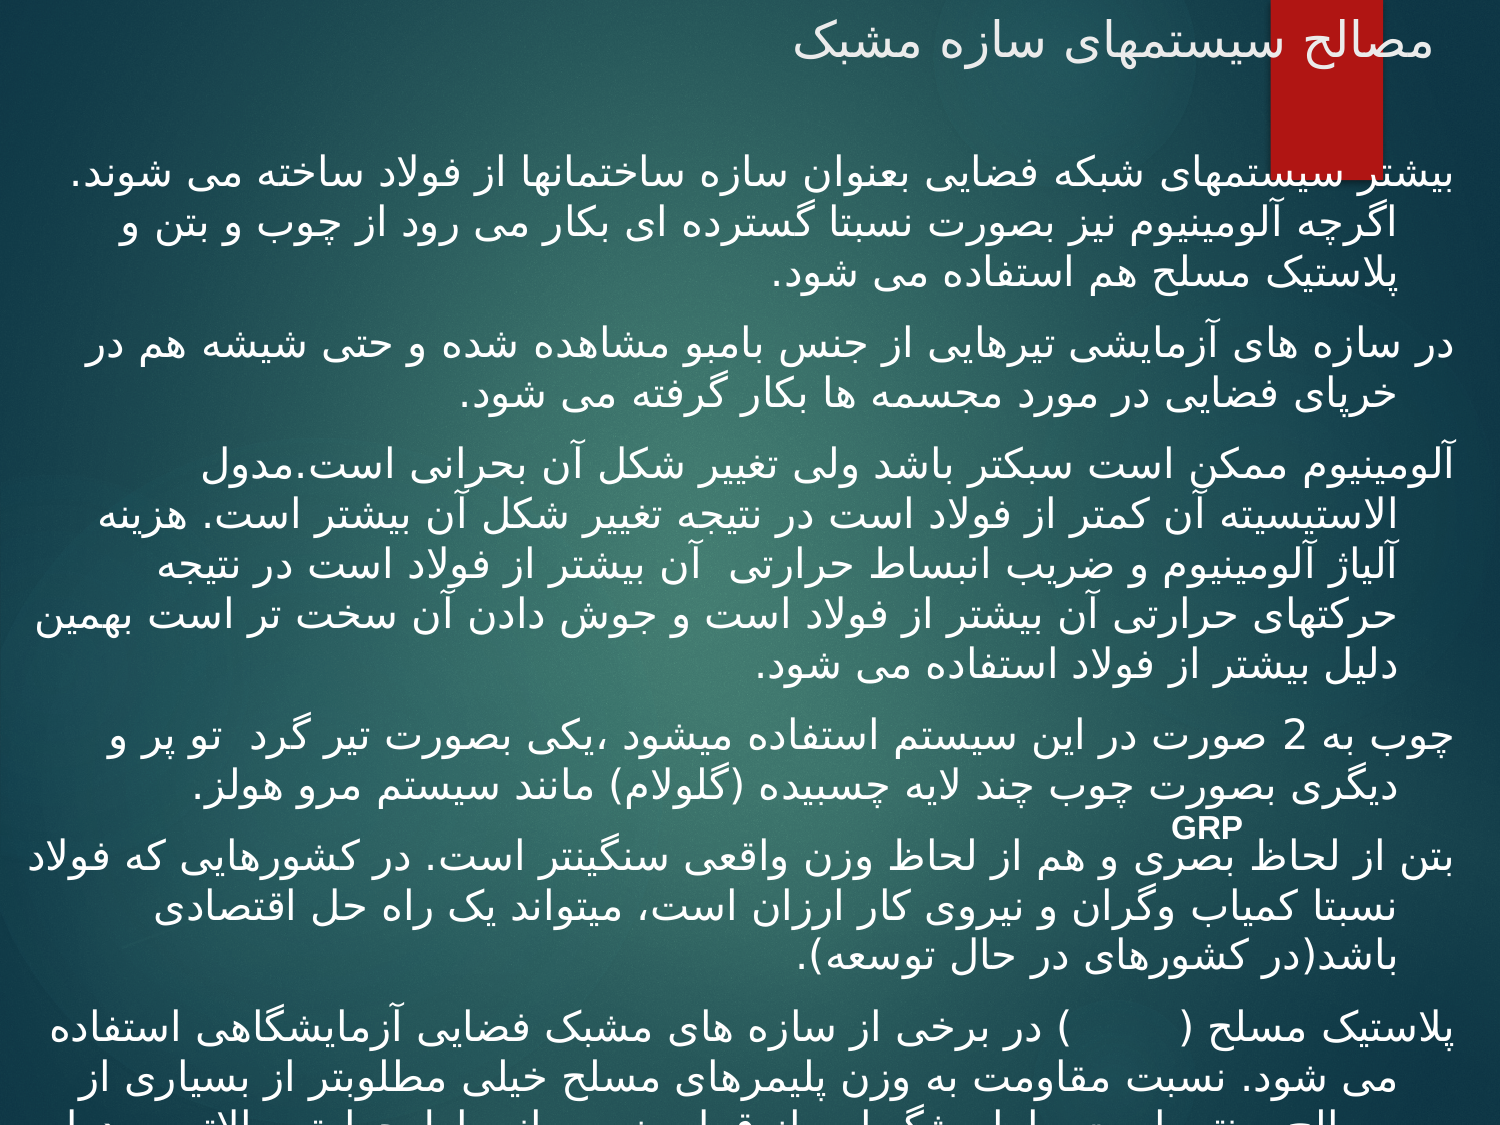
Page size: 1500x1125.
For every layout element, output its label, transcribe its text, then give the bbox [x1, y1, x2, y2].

list بیشتر سیستمهای شبکه فضایی بعنوان سازه ساختمانها از فولاد ساخته می شوند. اگرچه آلومینیوم نیز بصورت نسبتا گسترده ای بکار می رود از چوب و بتن و پلاستیک مسلح هم استفاده می شود. در سازه های آزمایشی تیرهایی از جنس بامبو مشاهده شده و حتی شیشه هم در خرپای فضایی در مورد مجسمه ها بکار گرفته می شود. آلومینیوم ممکن است سبکتر باشد ولی تغییر شکل آن بحرانی است.مدول الاستیسیته آن کمتر از فولاد است در نتیجه تغییر شکل آن بیشتر است. هزینه آلیاژ آلومینیوم و ضریب انبساط حرارتی آن بیشتر از فولاد است در نتیجه حرکتهای حرارتی آن بیشتر از فولاد است و جوش دادن آن سخت تر است بهمین دلیل بیشتر از فولاد استفاده می شود. چوب به 2 صورت در این سیستم استفاده میشود ،یکی بصورت تیر گرد تو پر و دیگری بصورت چوب چند لایه چسبیده (گلولام) مانند سیستم مرو هولز. بتن از لحاظ بصری و هم از لحاظ وزن واقعی سنگینتر است. در کشورهایی که فولاد نسبتا کمیاب وگران و نیروی کار ارزان است، میتواند یک راه حل اقتصادی باشد(در کشورهای در حال توسعه). پلاستیک مسلح ( ) در برخی از سازه های مشبک فضایی آزمایشگاهی استفاده می شود. نسبت مقاومت به وزن پلیمرهای مسلح خیلی مطلوبتر از بسیاری از مصالح سنتی است ، اما ویژگیهایی از قبیل ضریب انبساط حرارتی بالاتر ، مدول الاستیسیته بیشتر، خرابی در مقابل نور فرا بنفش و خزش از خود نشان می دهد. [0, 137, 1471, 1125]
title مصالح سیستمهای سازه مشبک [100, 0, 1451, 137]
text_box GRP [1128, 798, 1258, 854]
